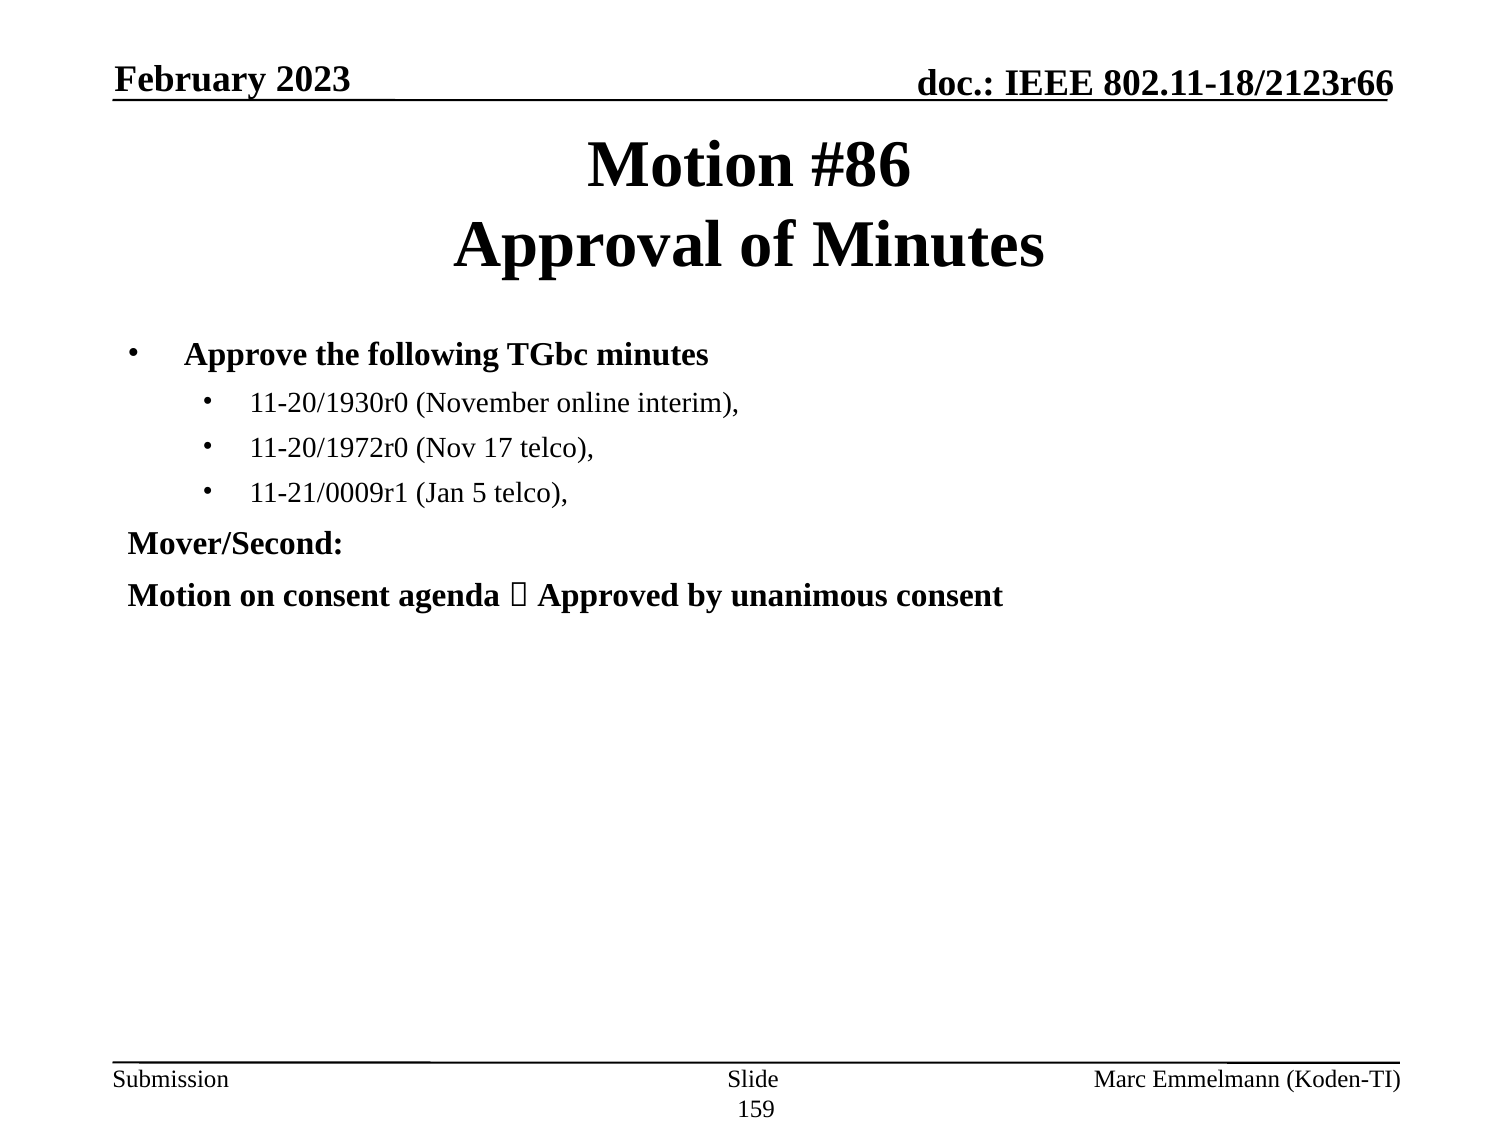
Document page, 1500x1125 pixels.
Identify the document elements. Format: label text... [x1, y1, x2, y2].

footer Marc Emmelmann (Koden-TI) [878, 1061, 1402, 1093]
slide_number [114, 54, 423, 100]
slide_number Slide 159 [712, 1061, 800, 1123]
title Motion #86 Approval of Minutes [112, 112, 1388, 288]
list Approve the following TGbc minutes 11-20/1930r0 (November online interim), 11-20/1972r0 (Nov 17 telco), 11-21/0009r1 (Jan 5 telco), Mover/Second: Motion on consent agenda  Approved by unanimous consent [112, 324, 1388, 1000]
